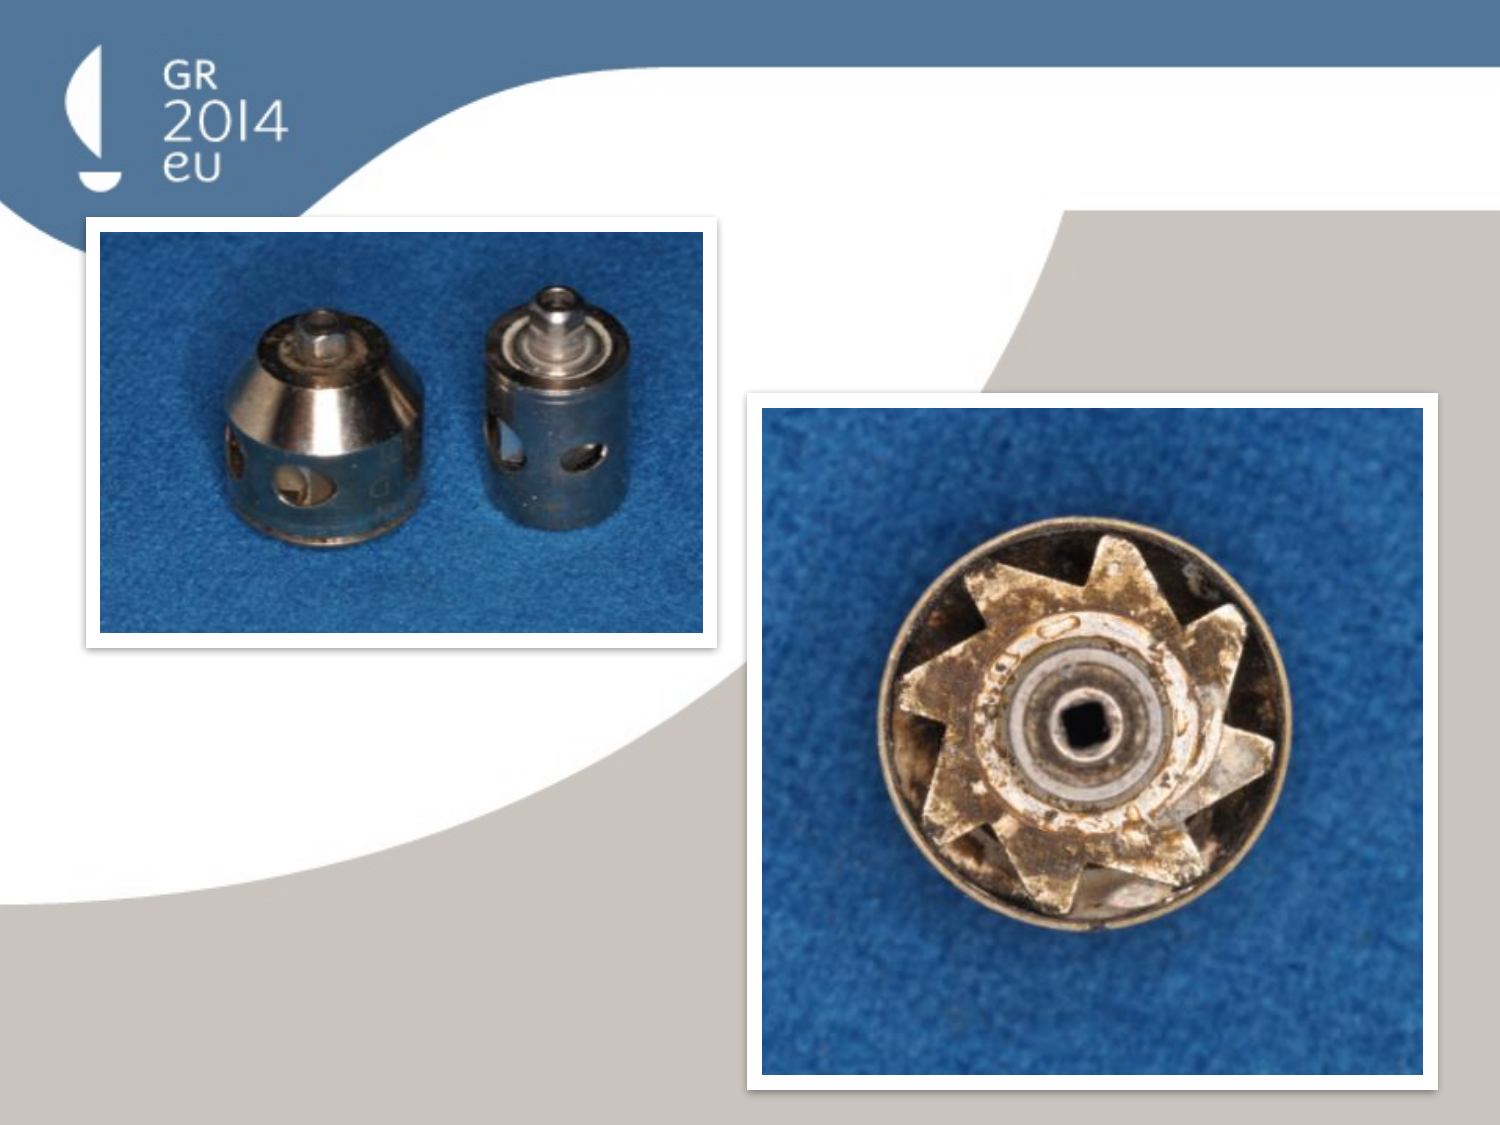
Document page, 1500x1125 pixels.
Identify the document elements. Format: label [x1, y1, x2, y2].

picture [761, 407, 1424, 1076]
picture [100, 231, 703, 634]
